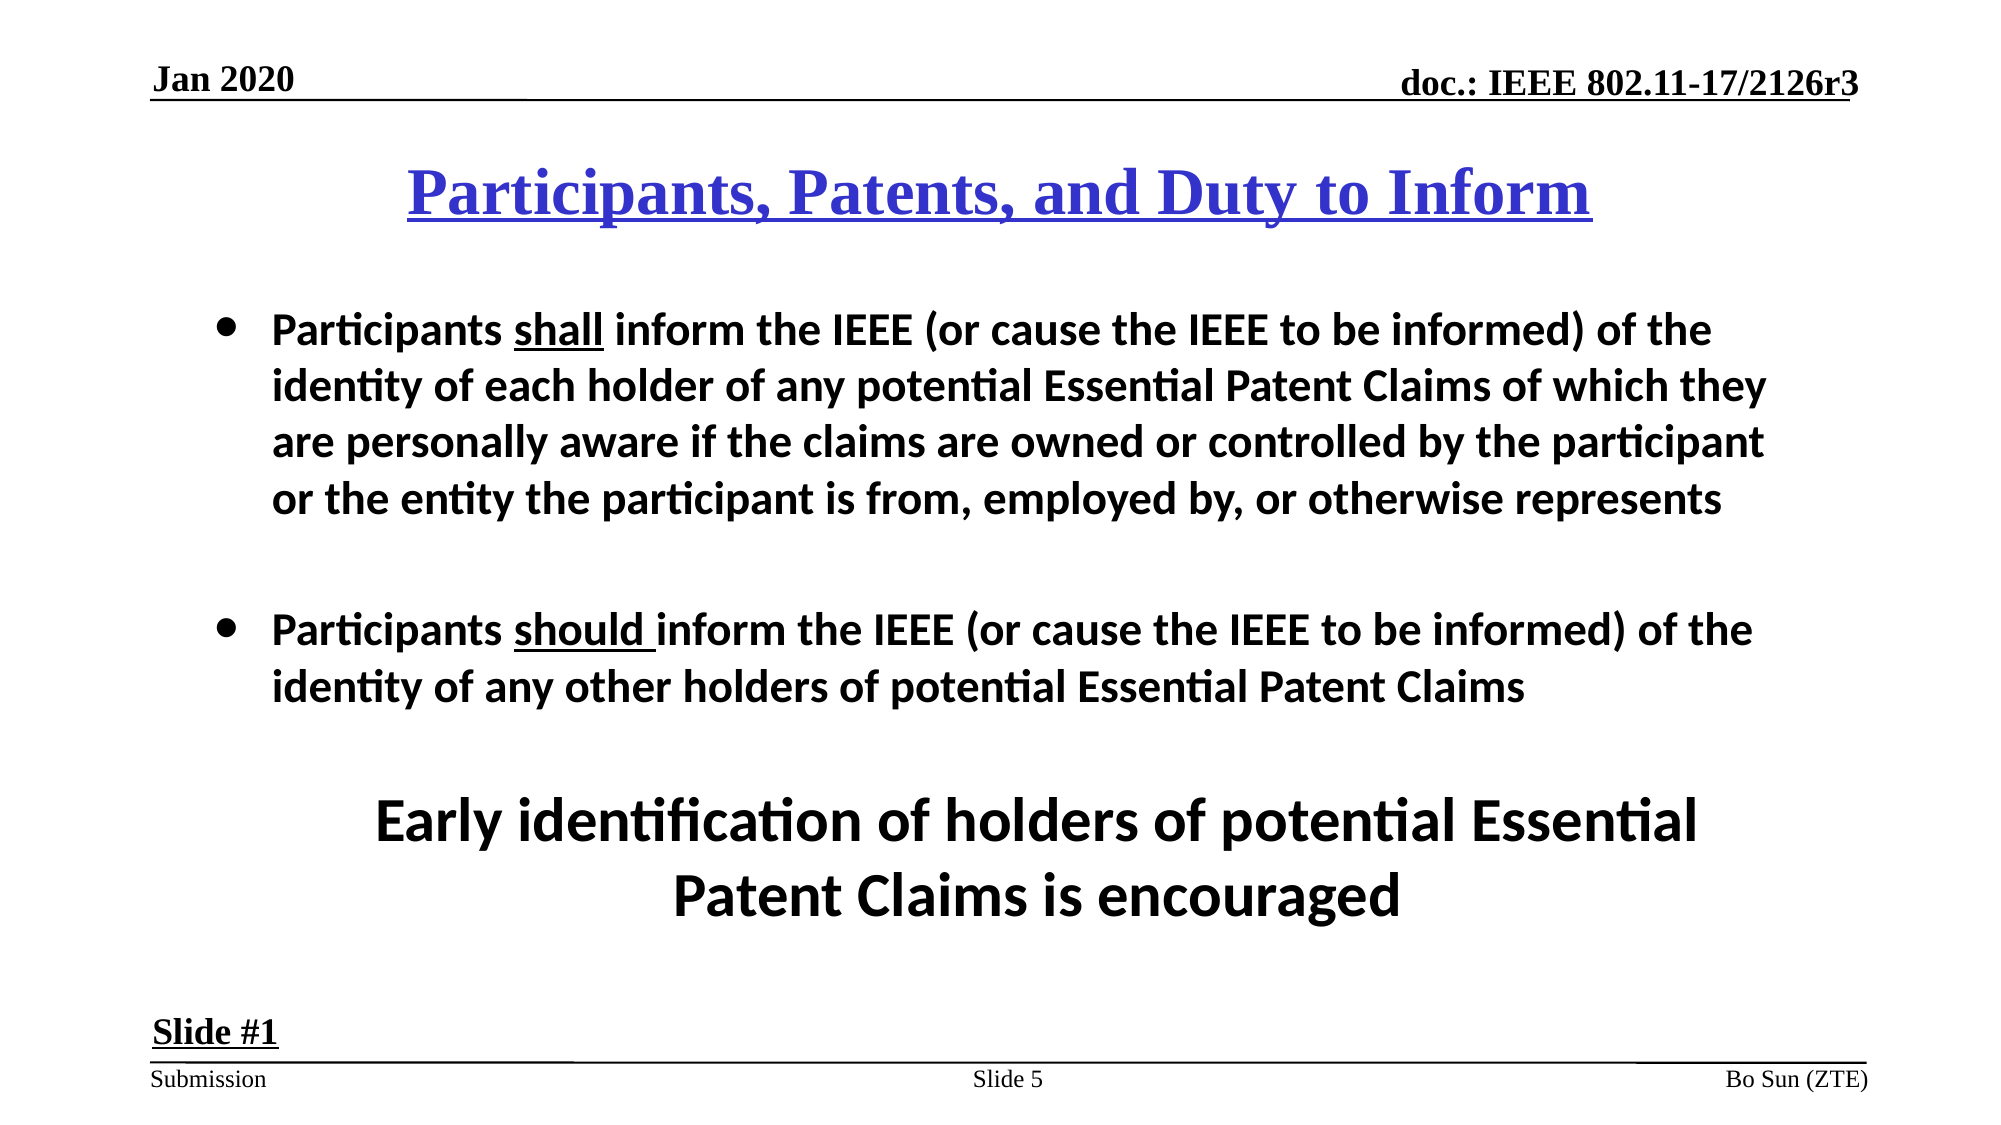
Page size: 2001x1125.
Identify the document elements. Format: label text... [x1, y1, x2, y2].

text_box Participants shall inform the IEEE (or cause the IEEE to be informed) of the identity of each holder of any potential Essential Patent Claims of which they are personally aware if the claims are owned or controlled by the participant or the entity the participant is from, employed by, or otherwise represents Participants should inform the IEEE (or cause the IEEE to be informed) of the identity of any other holders of potential Essential Patent Claims Early identification of holders of potential Essential Patent Claims is encouraged [200, 290, 1800, 966]
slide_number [152, 54, 563, 100]
text_box Slide #1 [137, 999, 294, 1060]
text_box Participants, Patents, and Duty to Inform [362, 100, 1638, 276]
slide_number Slide [949, 1061, 1067, 1123]
footer Bo Sun (ZTE) [1171, 1061, 1869, 1093]
